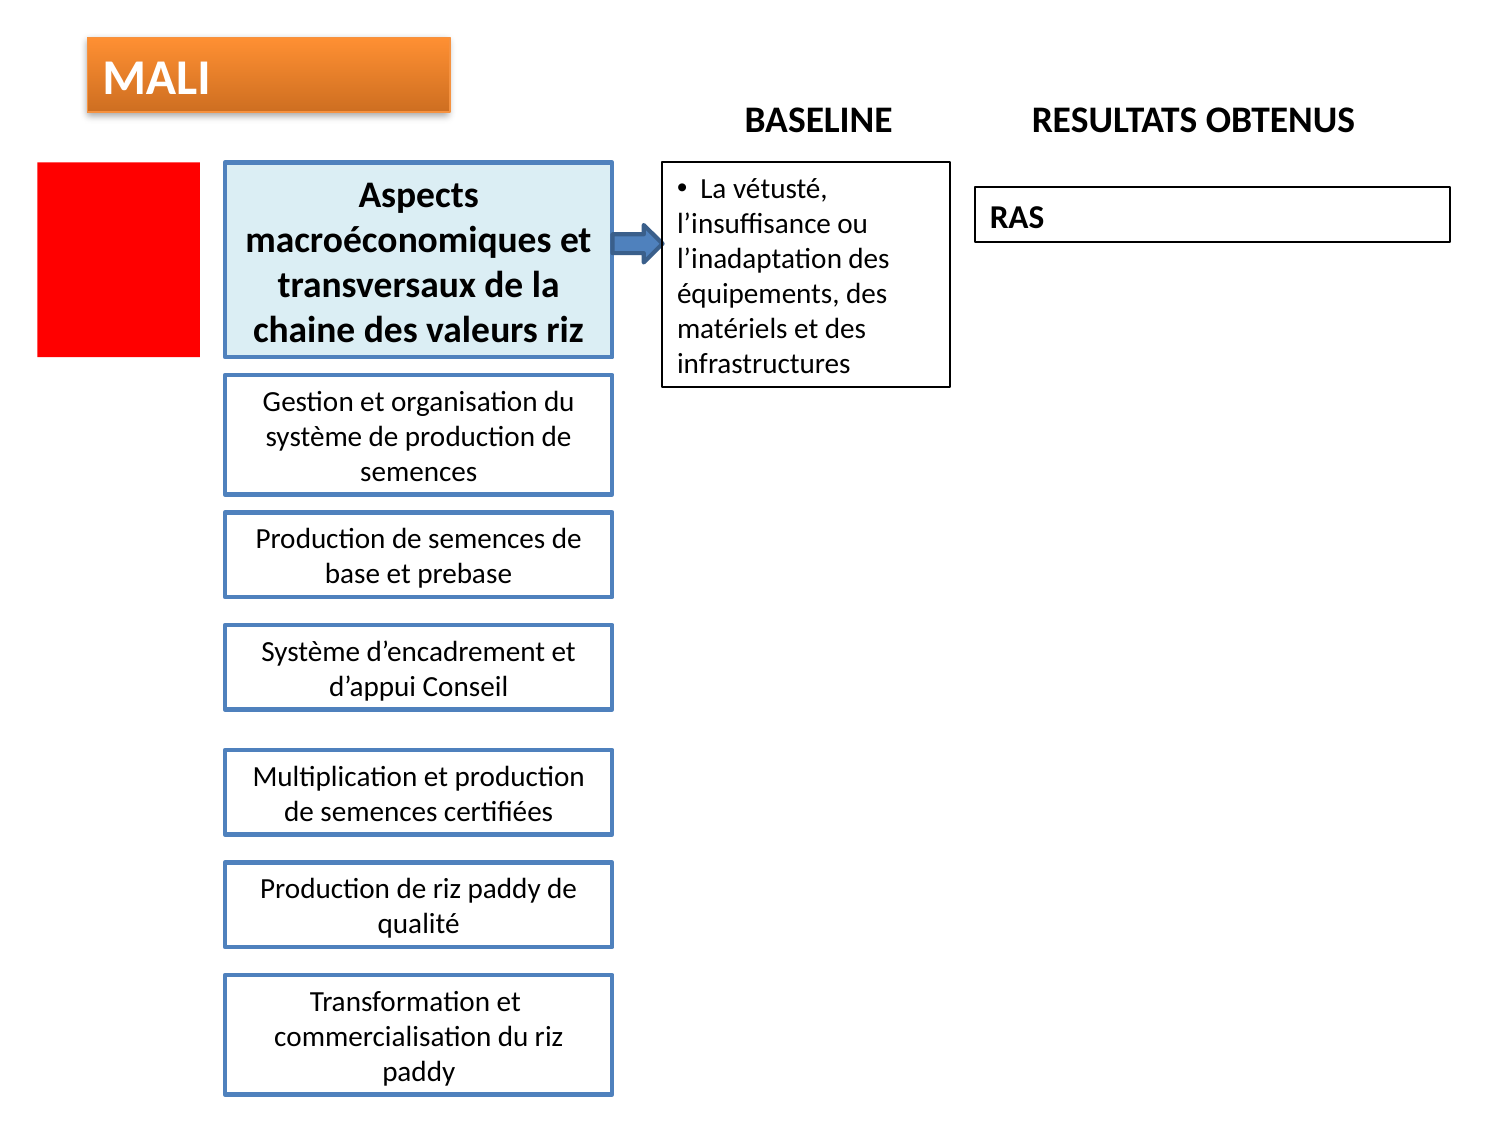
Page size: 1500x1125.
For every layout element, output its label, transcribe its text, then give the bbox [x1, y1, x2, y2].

text_box RAS [975, 187, 1450, 243]
text_box Production de riz paddy de qualité [223, 860, 614, 949]
text_box BASELINE [687, 87, 950, 148]
text_box [37, 162, 200, 358]
text_box La vétusté, l’insuffisance ou l’inadaptation des équipements, des matériels et des infrastructures [662, 162, 950, 387]
text_box Multiplication et production de semences certifiées [223, 748, 614, 837]
text_box Système d’encadrement et d’appui Conseil [223, 623, 614, 712]
text_box Transformation et commercialisation du riz paddy [223, 973, 614, 1097]
text_box MALI [87, 37, 451, 113]
text_box Production de semences de base et prebase [223, 510, 614, 599]
text_box [610, 223, 662, 265]
text_box RESULTATS OBTENUS [962, 87, 1425, 148]
text_box Aspects macroéconomiques et transversaux de la chaine des valeurs riz [223, 160, 614, 359]
text_box Gestion et organisation du système de production de semences [223, 373, 614, 497]
